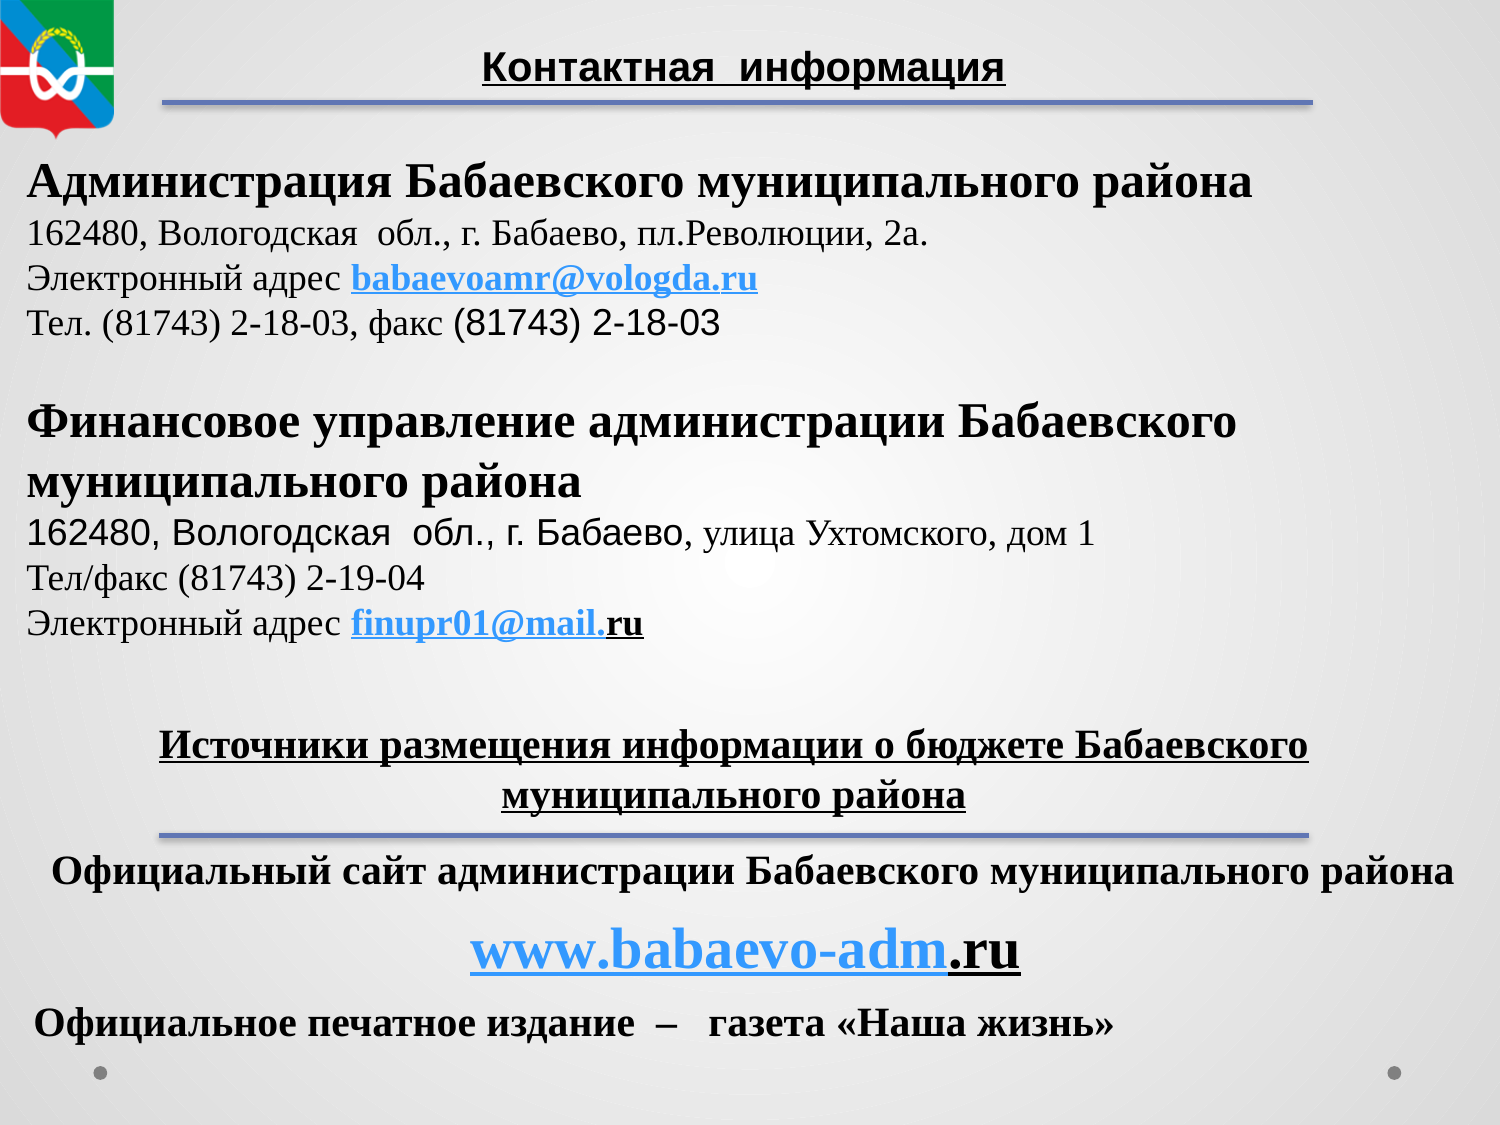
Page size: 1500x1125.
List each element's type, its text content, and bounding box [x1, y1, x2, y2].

text_box Контактная информация [118, 32, 1425, 98]
picture [0, 0, 115, 140]
text_box Администрация Бабаевского муниципального района 162480, Вологодская обл., г. Бабаево, пл.Революции, 2а. Электронный адрес babaevoamr@vologda.ru Тел. (81743) 2-18-03, факс (81743) 2-18-03 Финансовое управление администрации Бабаевского муниципального района 162480, Вологодская обл., г. Бабаево, улица Ухтомского, дом 1 Тел/факс (81743) 2-19-04 Электронный адрес finupr01@mail.ru [11, 140, 1457, 650]
text_box Официальный сайт администрации Бабаевского муниципального района www.babaevo-adm.ru Официальное печатное издание – газета «Наша жизнь» [11, 835, 1488, 1100]
text_box Источники размещения информации о бюджете Бабаевского муниципального района [46, 709, 1422, 835]
